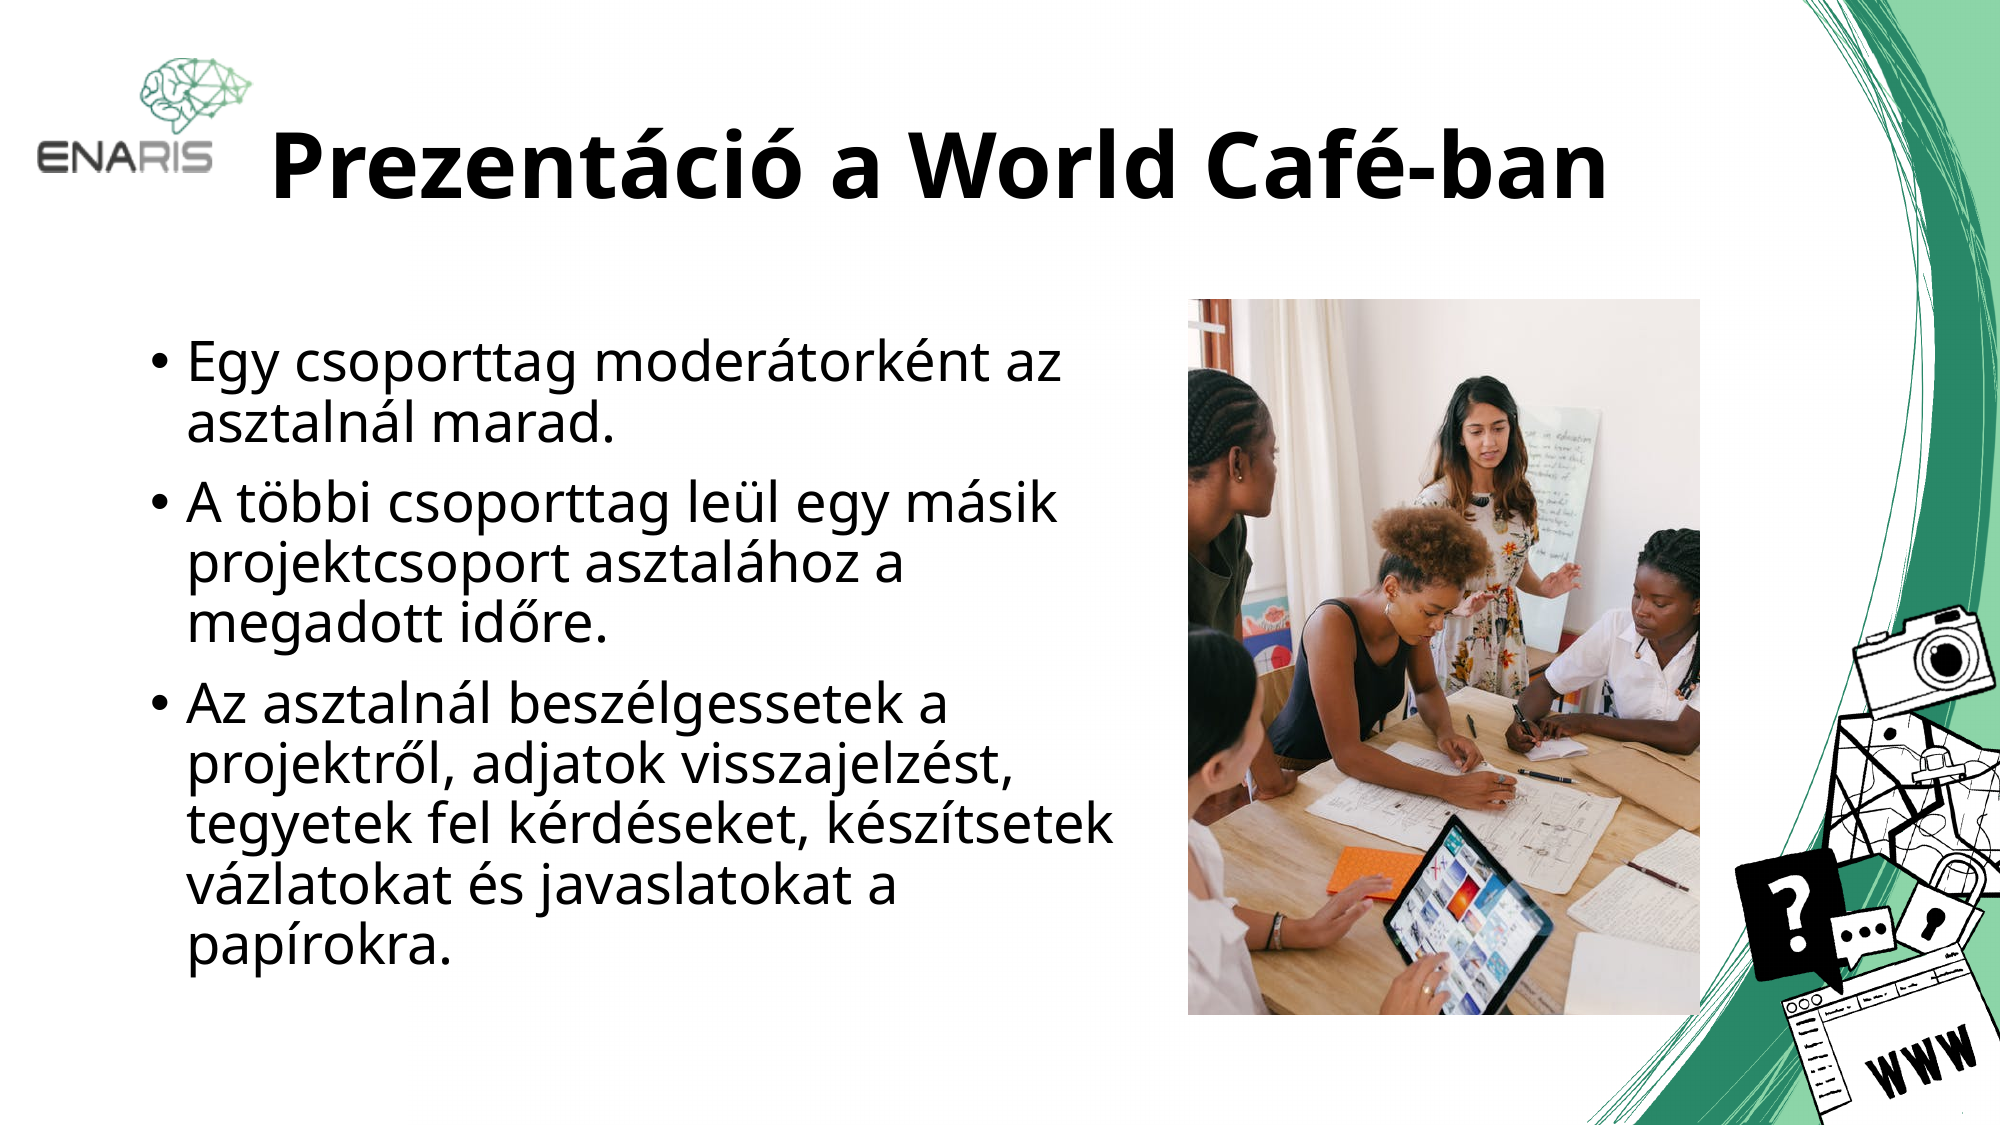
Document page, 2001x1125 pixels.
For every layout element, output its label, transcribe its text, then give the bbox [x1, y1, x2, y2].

picture [37, 58, 254, 173]
list Egy csoporttag moderátorként az asztalnál marad. A többi csoporttag leül egy másik projektcsoport asztalához a megadott időre. Az asztalnál beszélgessetek a projektről, adjatok visszajelzést, tegyetek fel kérdéseket, készítsetek vázlatokat és javaslatokat a papírokra. [135, 326, 1142, 989]
title Prezentáció a World Café-ban [253, 59, 1863, 278]
picture [408, 0, 2000, 1125]
